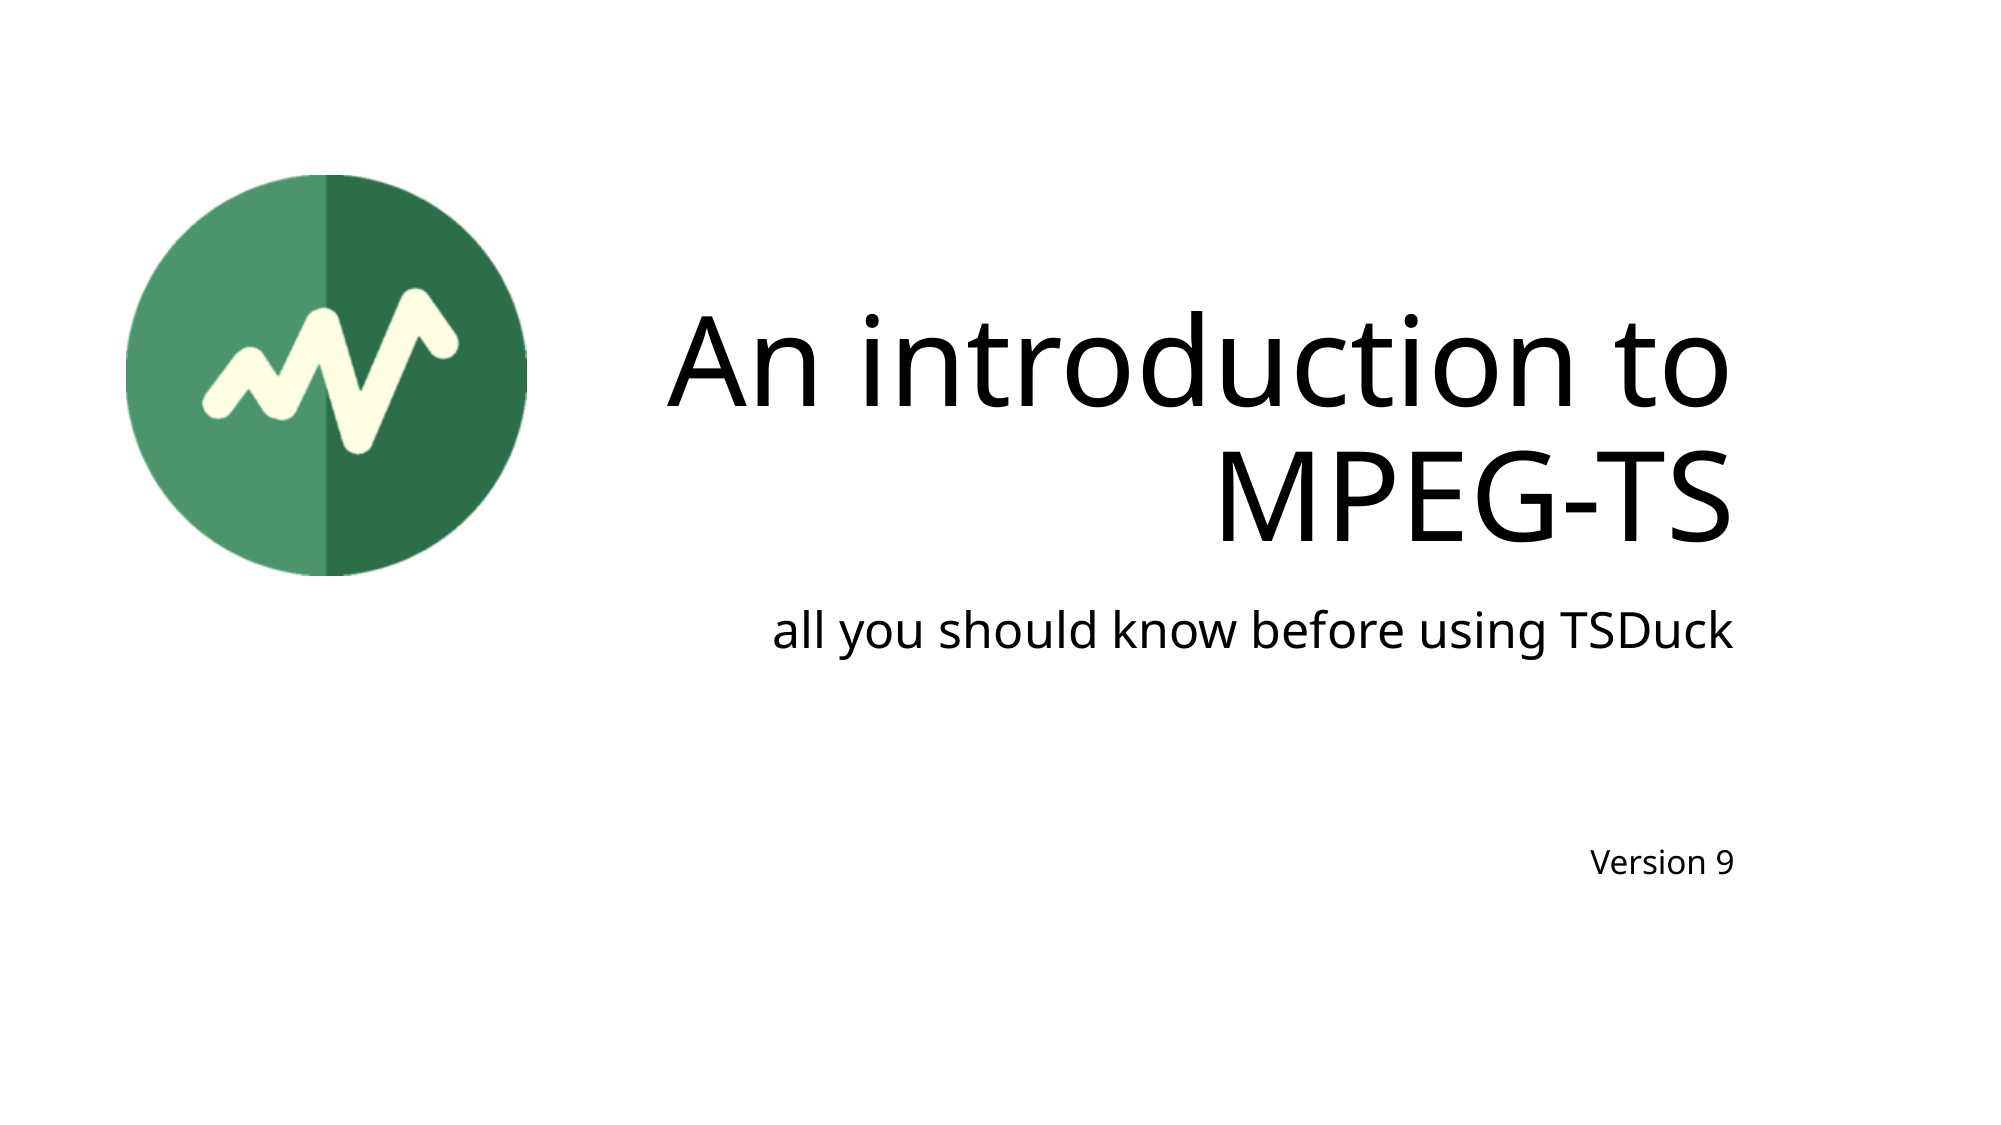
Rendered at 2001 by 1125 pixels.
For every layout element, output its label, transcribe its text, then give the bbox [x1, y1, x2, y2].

subtitle all you should know before using TSDuck Version 9 [609, 590, 1750, 939]
title An introduction to MPEG-TS [582, 175, 1750, 576]
picture [126, 175, 527, 576]
